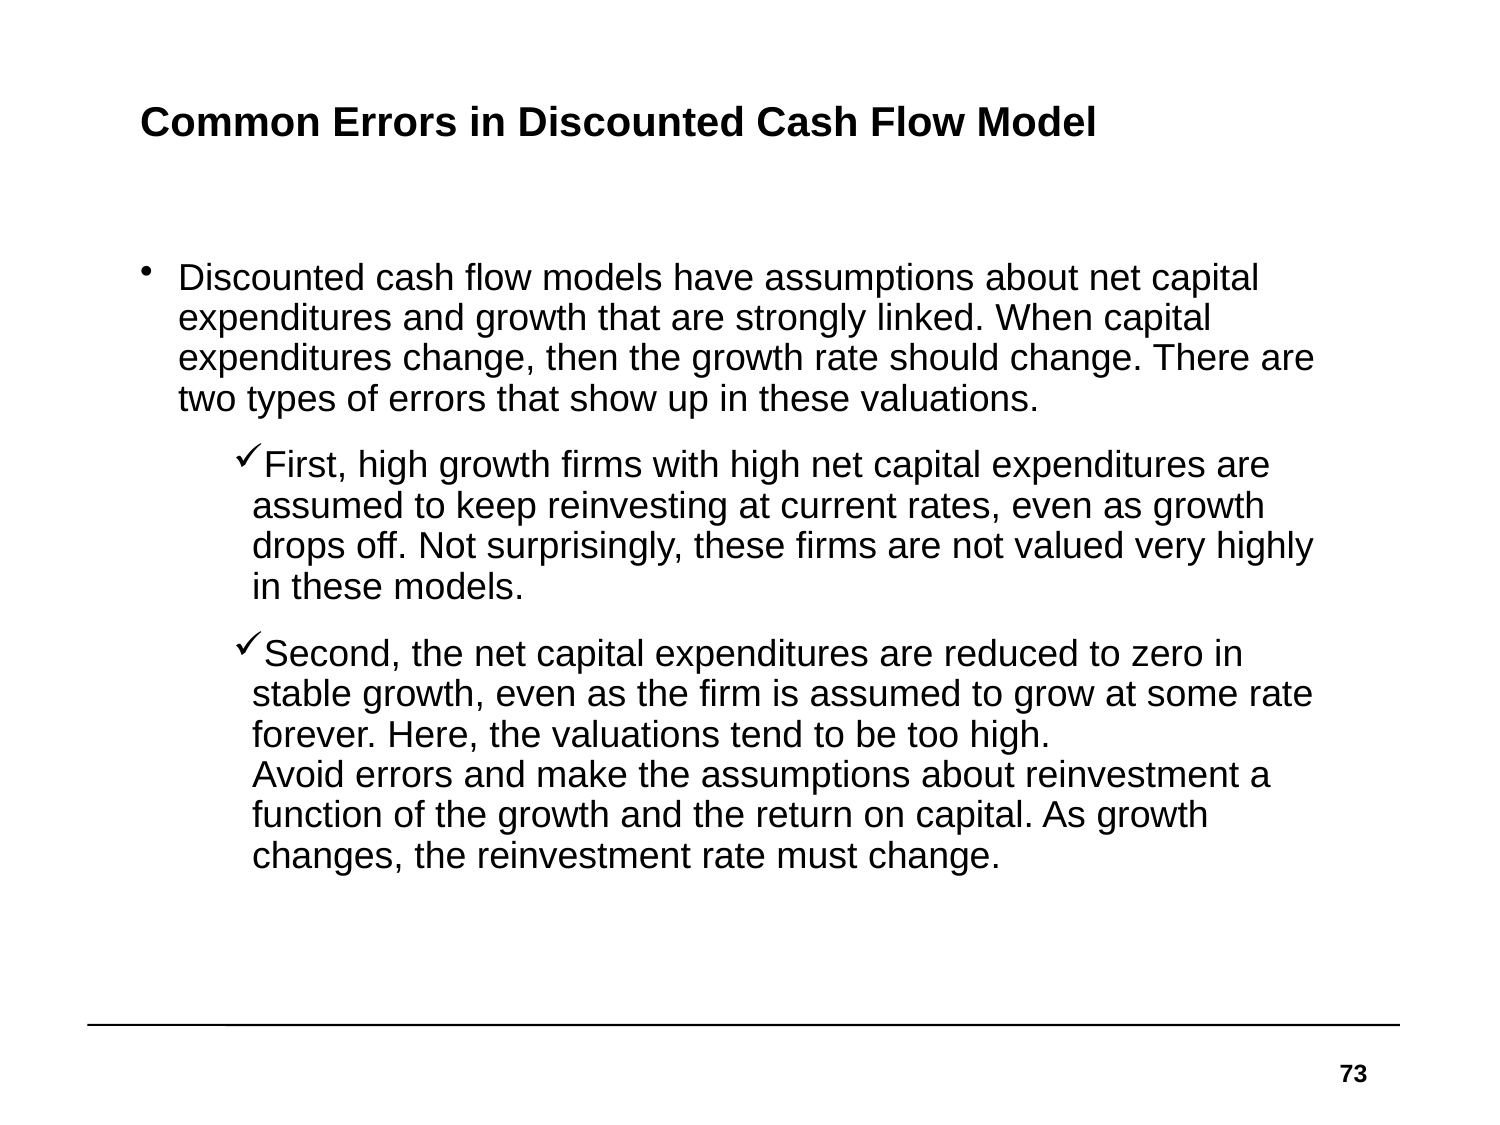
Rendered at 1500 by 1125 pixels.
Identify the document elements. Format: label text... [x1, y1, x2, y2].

title Common Errors in Discounted Cash Flow Model [125, 87, 1375, 225]
list Discounted cash flow models have assumptions about net capital expenditures and growth that are strongly linked. When capital expenditures change, then the growth rate should change. There are two types of errors that show up in these valuations. First, high growth firms with high net capital expenditures are assumed to keep reinvesting at current rates, even as growth drops off. Not surprisingly, these firms are not valued very highly in these models. Second, the net capital expenditures are reduced to zero in stable growth, even as the firm is assumed to grow at some rate forever. Here, the valuations tend to be too high. Avoid errors and make the assumptions about reinvestment a function of the growth and the return on capital. As growth changes, the reinvestment rate must change. [125, 249, 1338, 1000]
